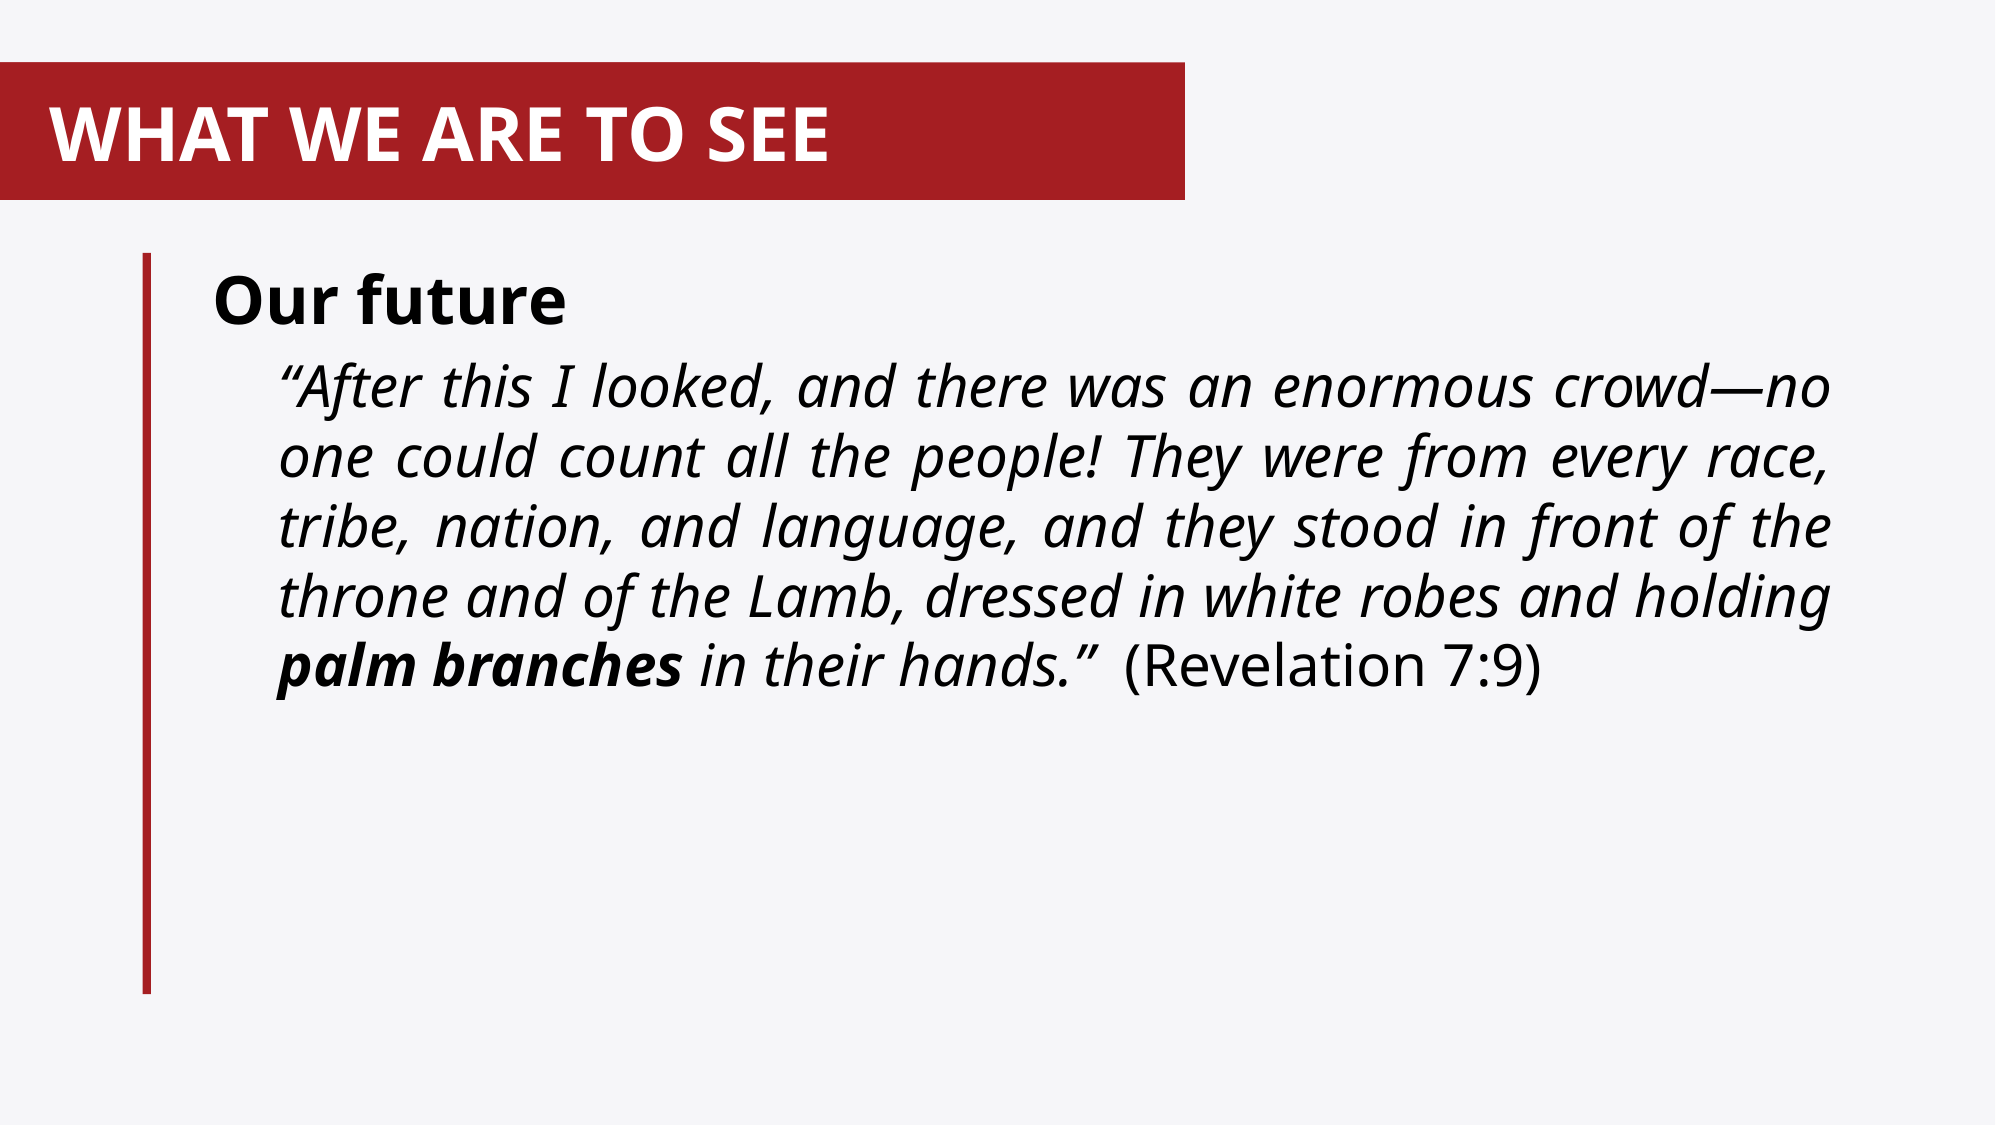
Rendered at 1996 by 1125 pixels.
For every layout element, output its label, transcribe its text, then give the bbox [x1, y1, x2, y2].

title WHAT WE ARE TO SEE [0, 62, 1185, 200]
subtitle Our future “After this I looked, and there was an enormous crowd—no one could count all the people! They were from every race, tribe, nation, and language, and they stood in front of the throne and of the Lamb, dressed in white robes and holding palm branches in their hands.” (Revelation 7:9) [197, 249, 1848, 1025]
